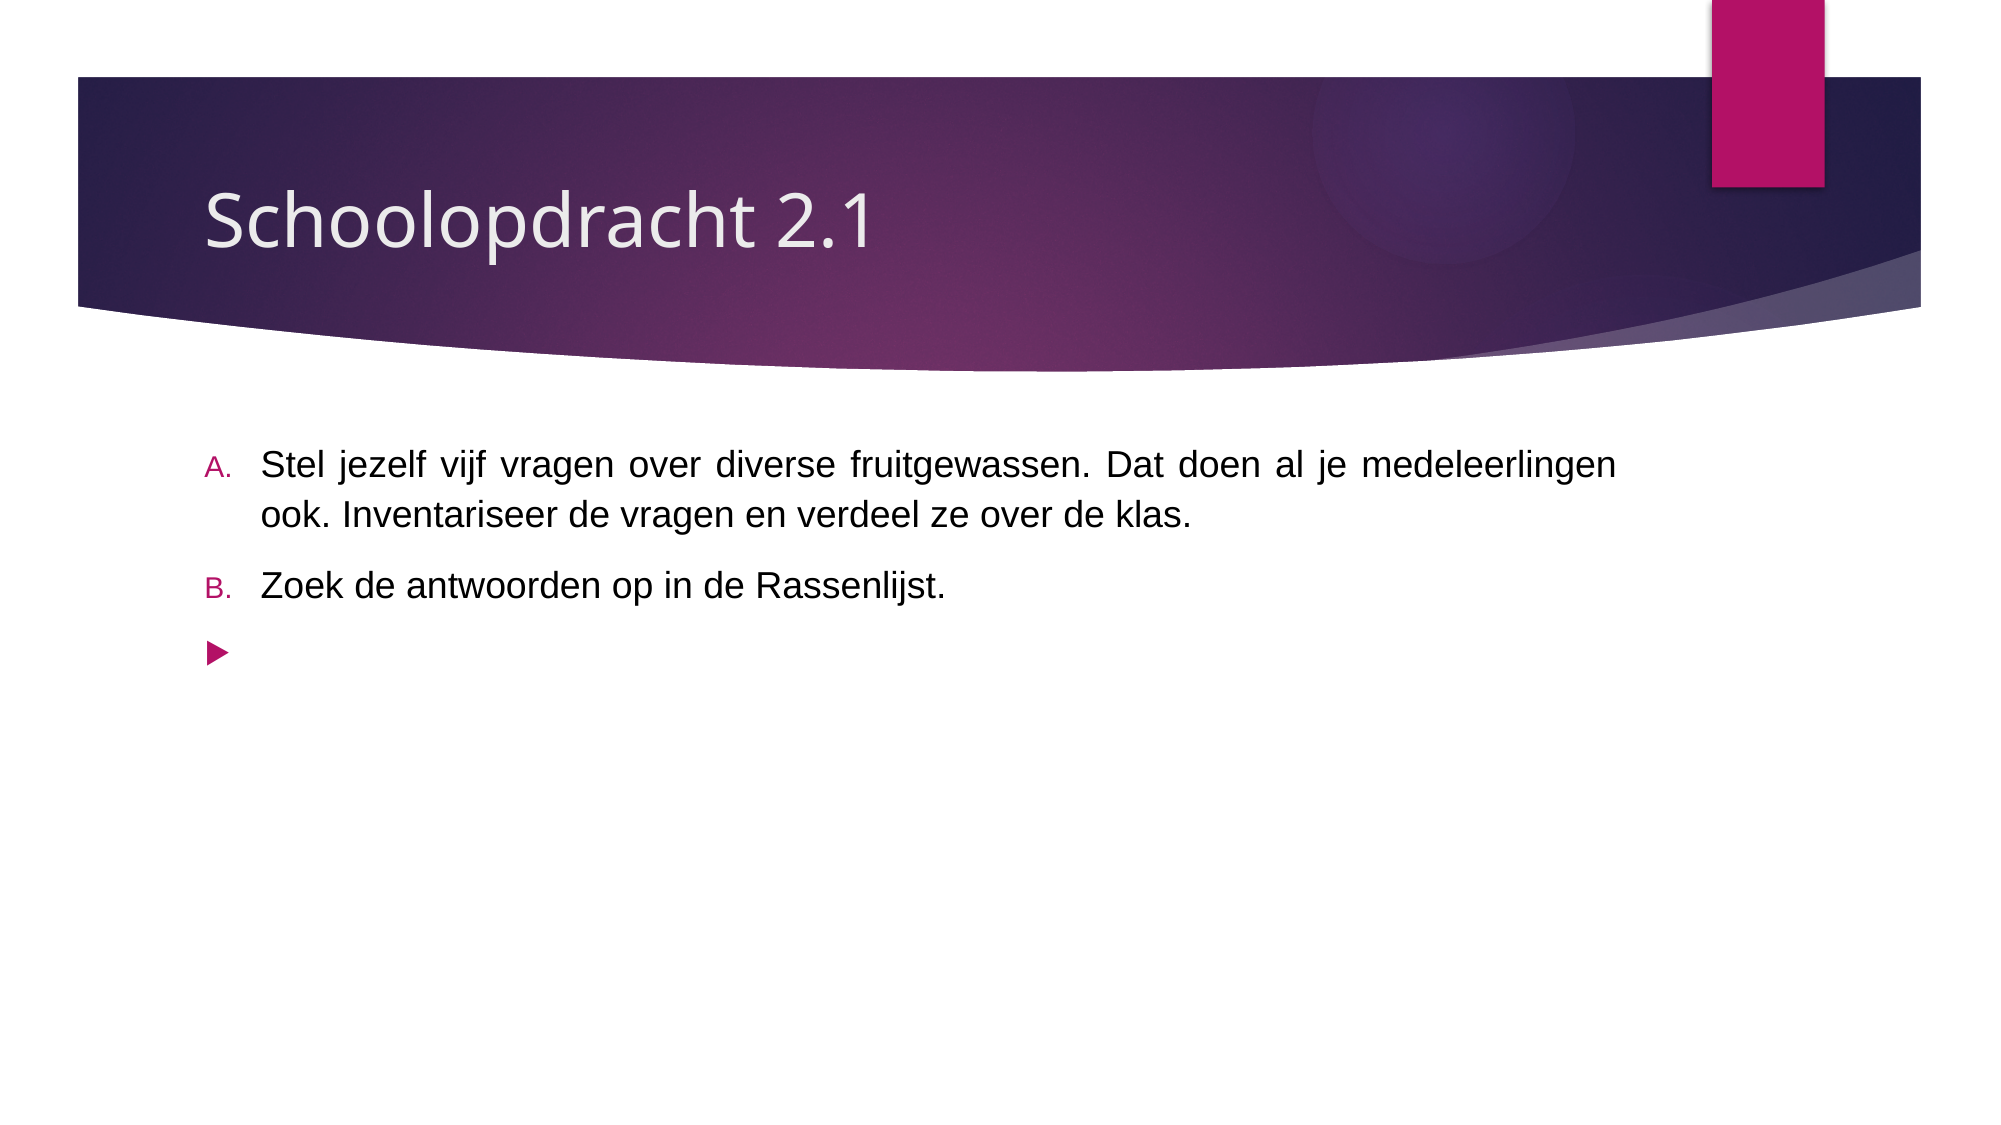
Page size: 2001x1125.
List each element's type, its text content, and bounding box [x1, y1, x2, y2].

title Schoolopdracht 2.1 [189, 159, 1627, 276]
list Stel jezelf vijf vragen over diverse fruitgewassen. Dat doen al je medeleerlingen ook. Inventariseer de vragen en verdeel ze over de klas. Zoek de antwoorden op in de Rassenlijst. [189, 427, 1638, 988]
